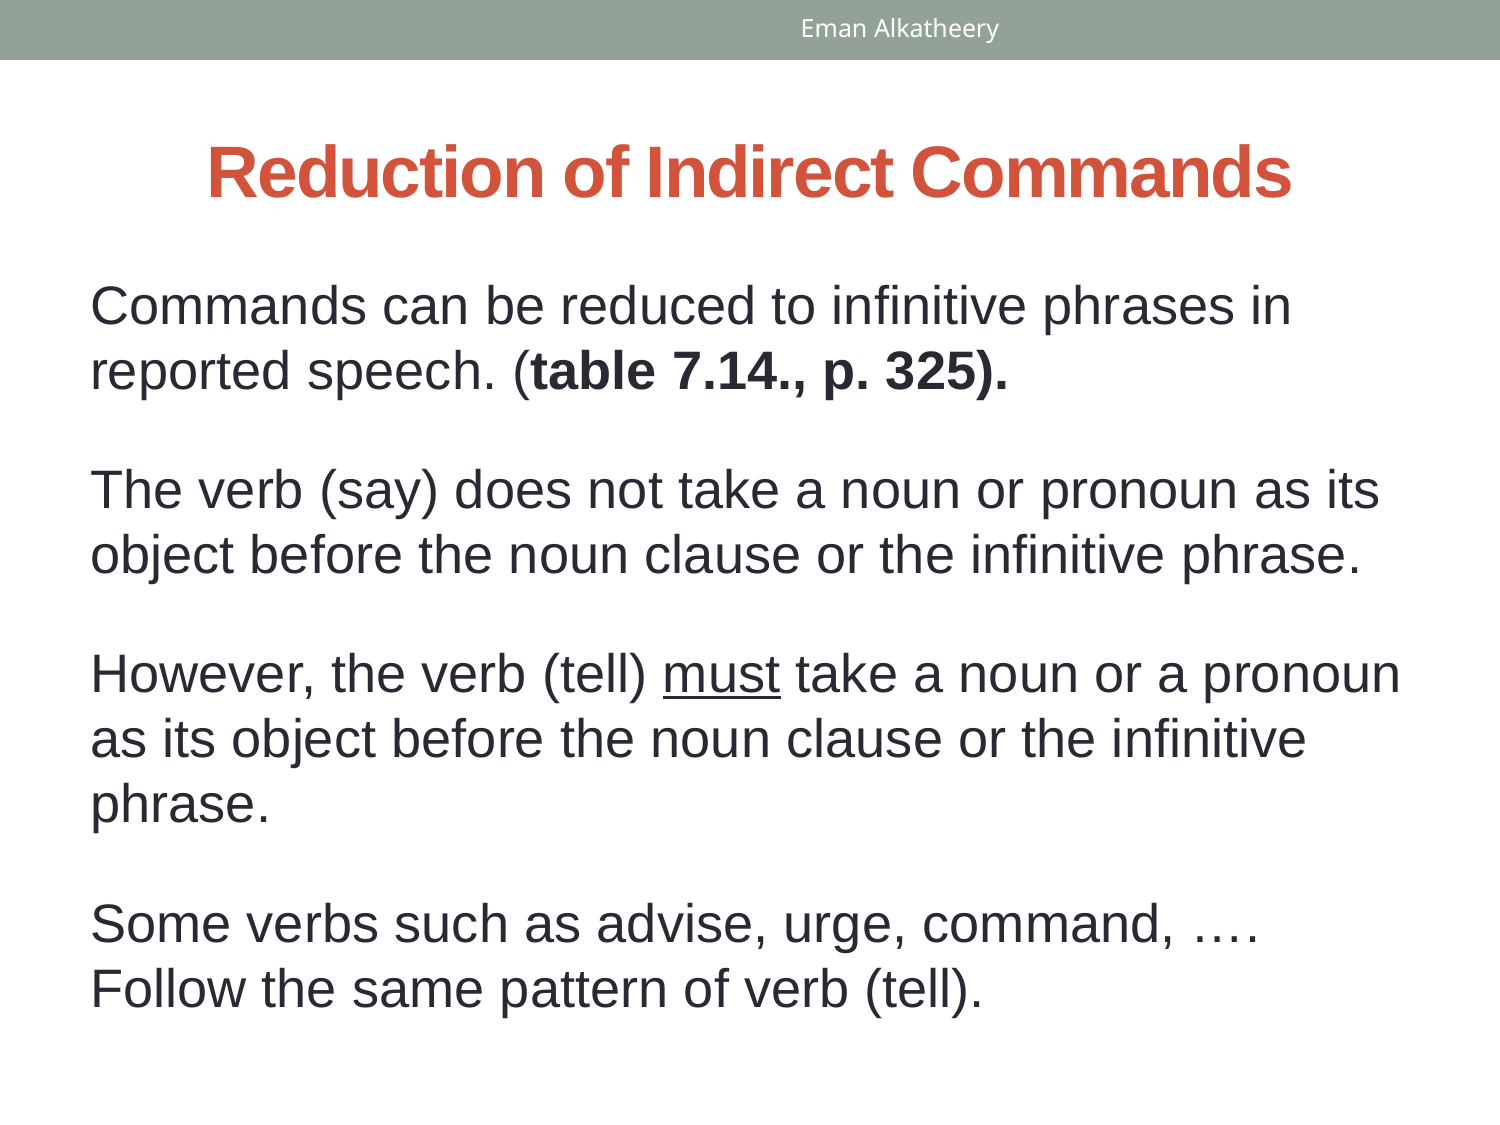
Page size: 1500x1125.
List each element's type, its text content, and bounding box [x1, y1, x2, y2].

footer Eman Alkatheery [562, 3, 1238, 57]
title Reduction of Indirect Commands [75, 87, 1425, 250]
list Commands can be reduced to infinitive phrases in reported speech. (table 7.14., p. 325). The verb (say) does not take a noun or pronoun as its object before the noun clause or the infinitive phrase. However, the verb (tell) must take a noun or a pronoun as its object before the noun clause or the infinitive phrase. Some verbs such as advise, urge, command, …. Follow the same pattern of verb (tell). [75, 262, 1425, 1063]
